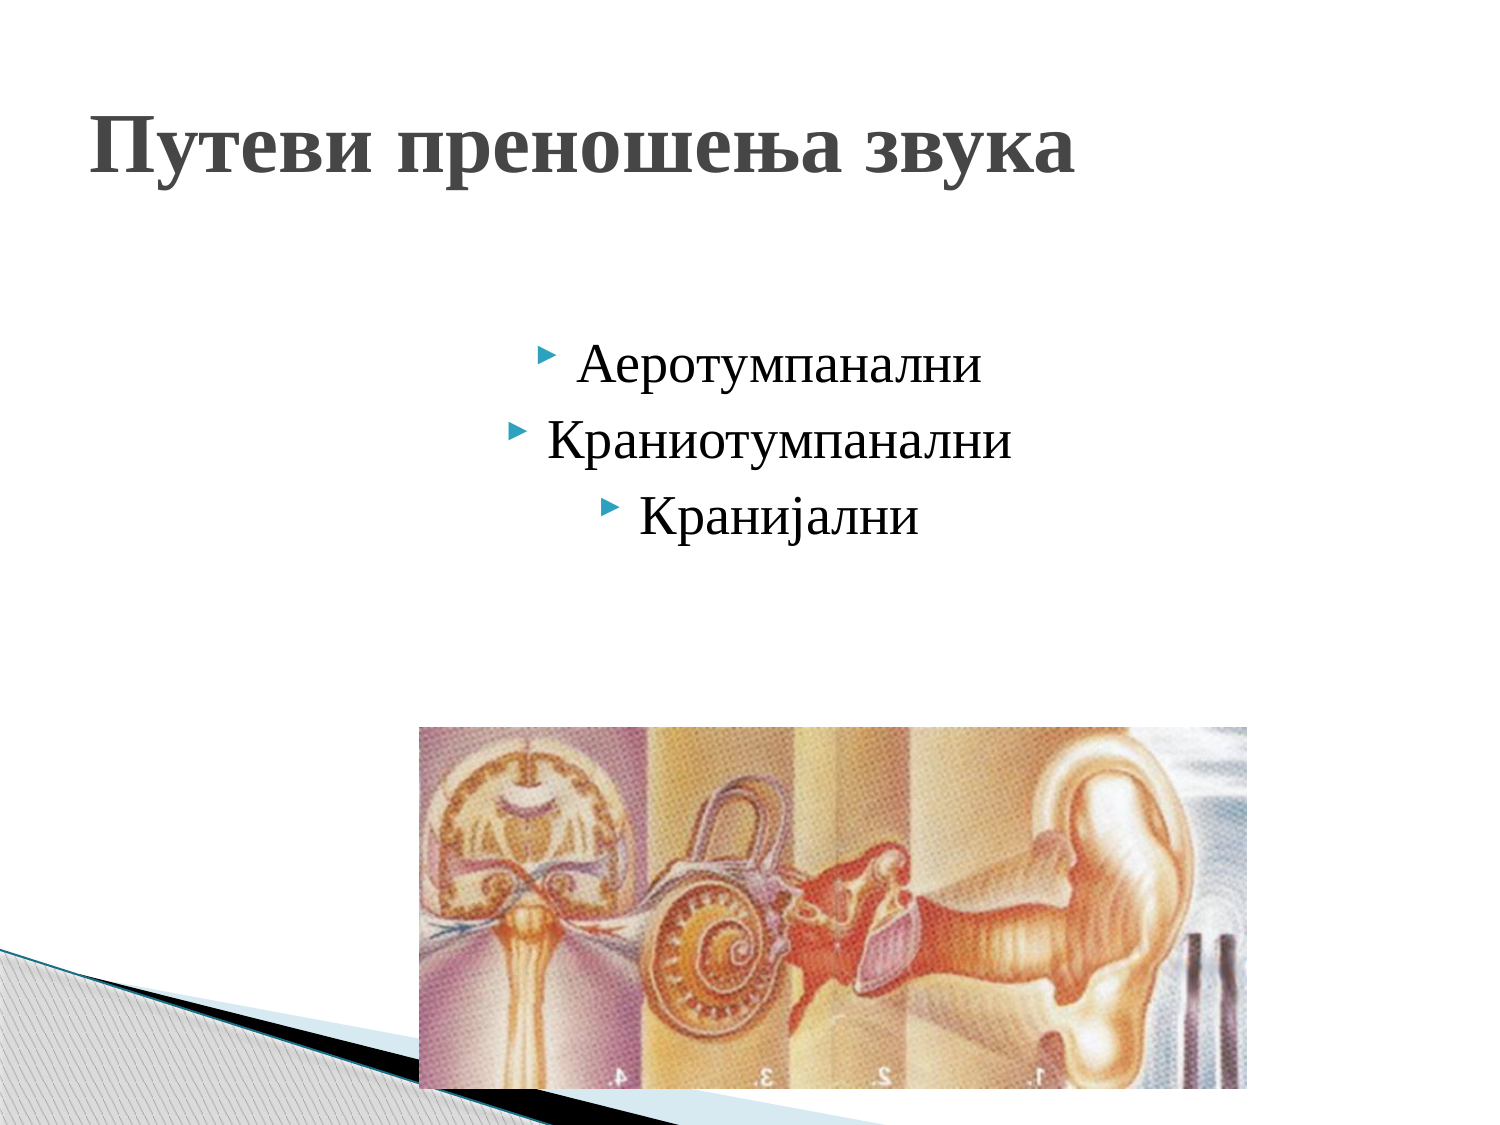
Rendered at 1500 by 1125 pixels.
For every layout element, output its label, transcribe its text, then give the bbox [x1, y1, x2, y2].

picture [419, 727, 1247, 1089]
list Аеротyмпанални Краниотyмпанални Кранијални [74, 242, 1426, 986]
title Путеви преношења звука [75, 45, 1425, 233]
